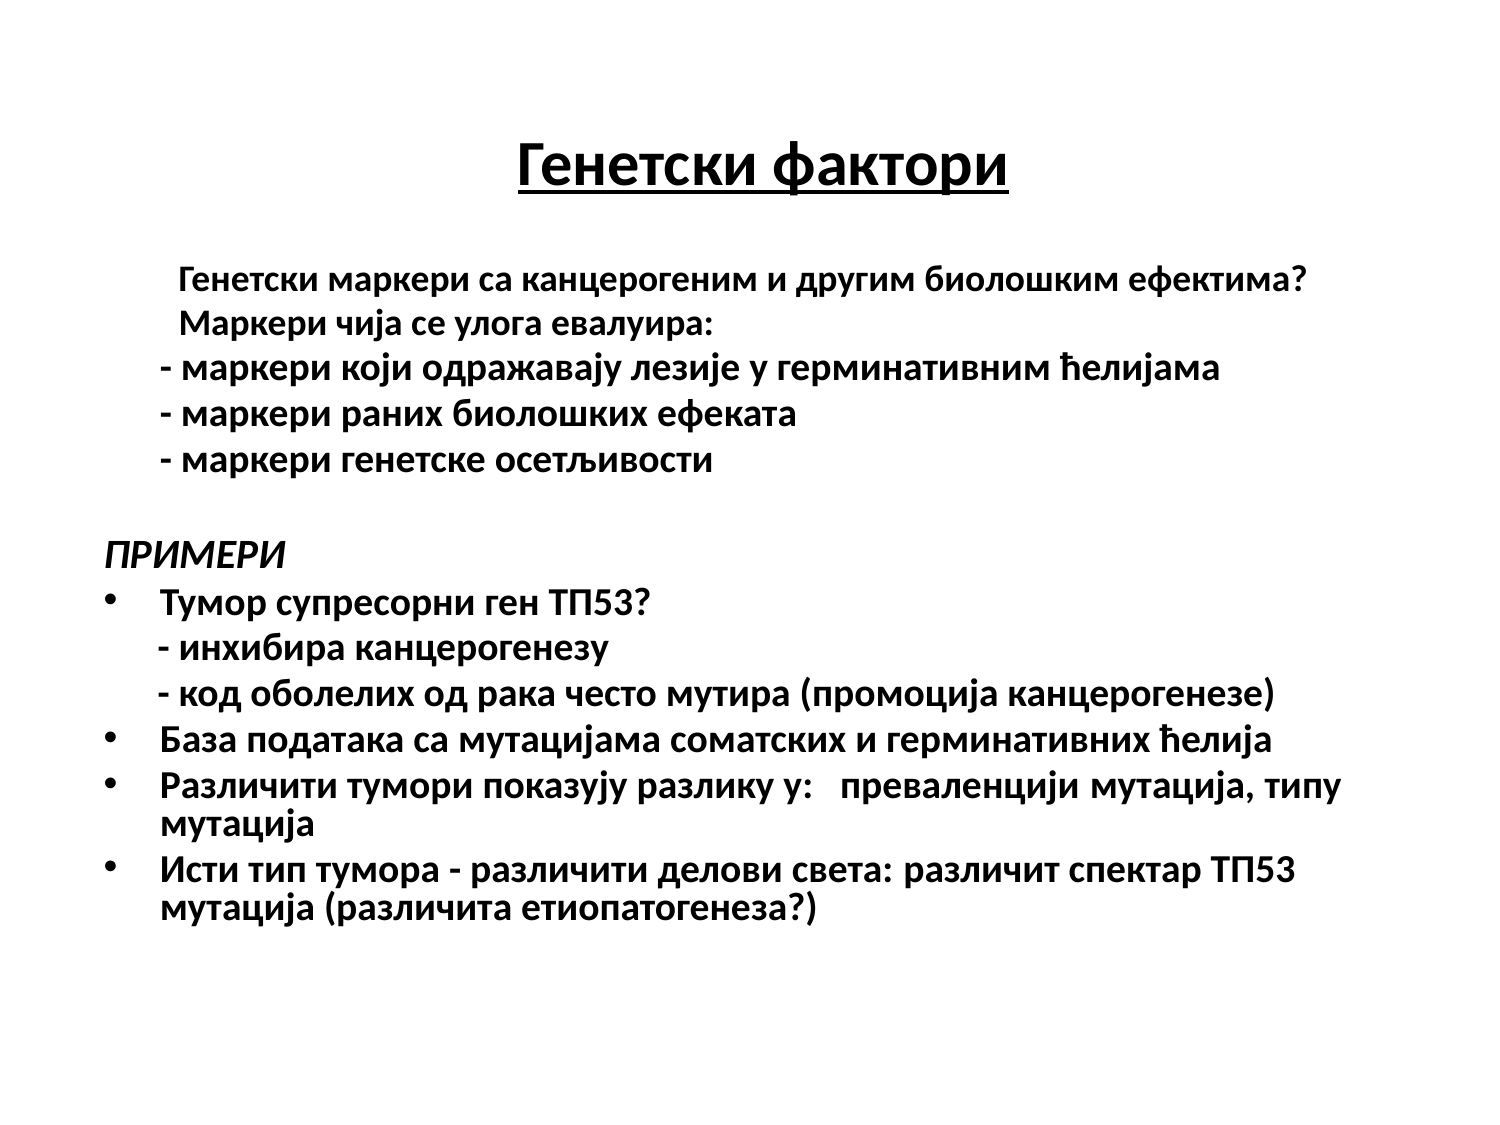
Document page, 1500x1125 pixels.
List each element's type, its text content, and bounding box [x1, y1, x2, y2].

list Генетски маркери са канцерогеним и другим биолошким ефектима? Маркери чија се улога евалуира: - маркери који одражавају лезије у герминативним ћелијама - маркери раних биолошких ефеката - маркери генетске осетљивости ПРИМЕРИ Тумор супресорни ген ТП53? - инхибира канцерогенезу - код оболелих од рака често мутира (промоција канцерогенезе) База података са мутацијама соматских и герминативних ћелија Различити тумори показују разлику у: преваленцији мутација, типу мутација Исти тип тумора - различити делови света: различит спектар ТП53 мутација (различита етиопатогенеза?) [88, 255, 1459, 1083]
title Генетски фактори [88, 113, 1439, 207]
